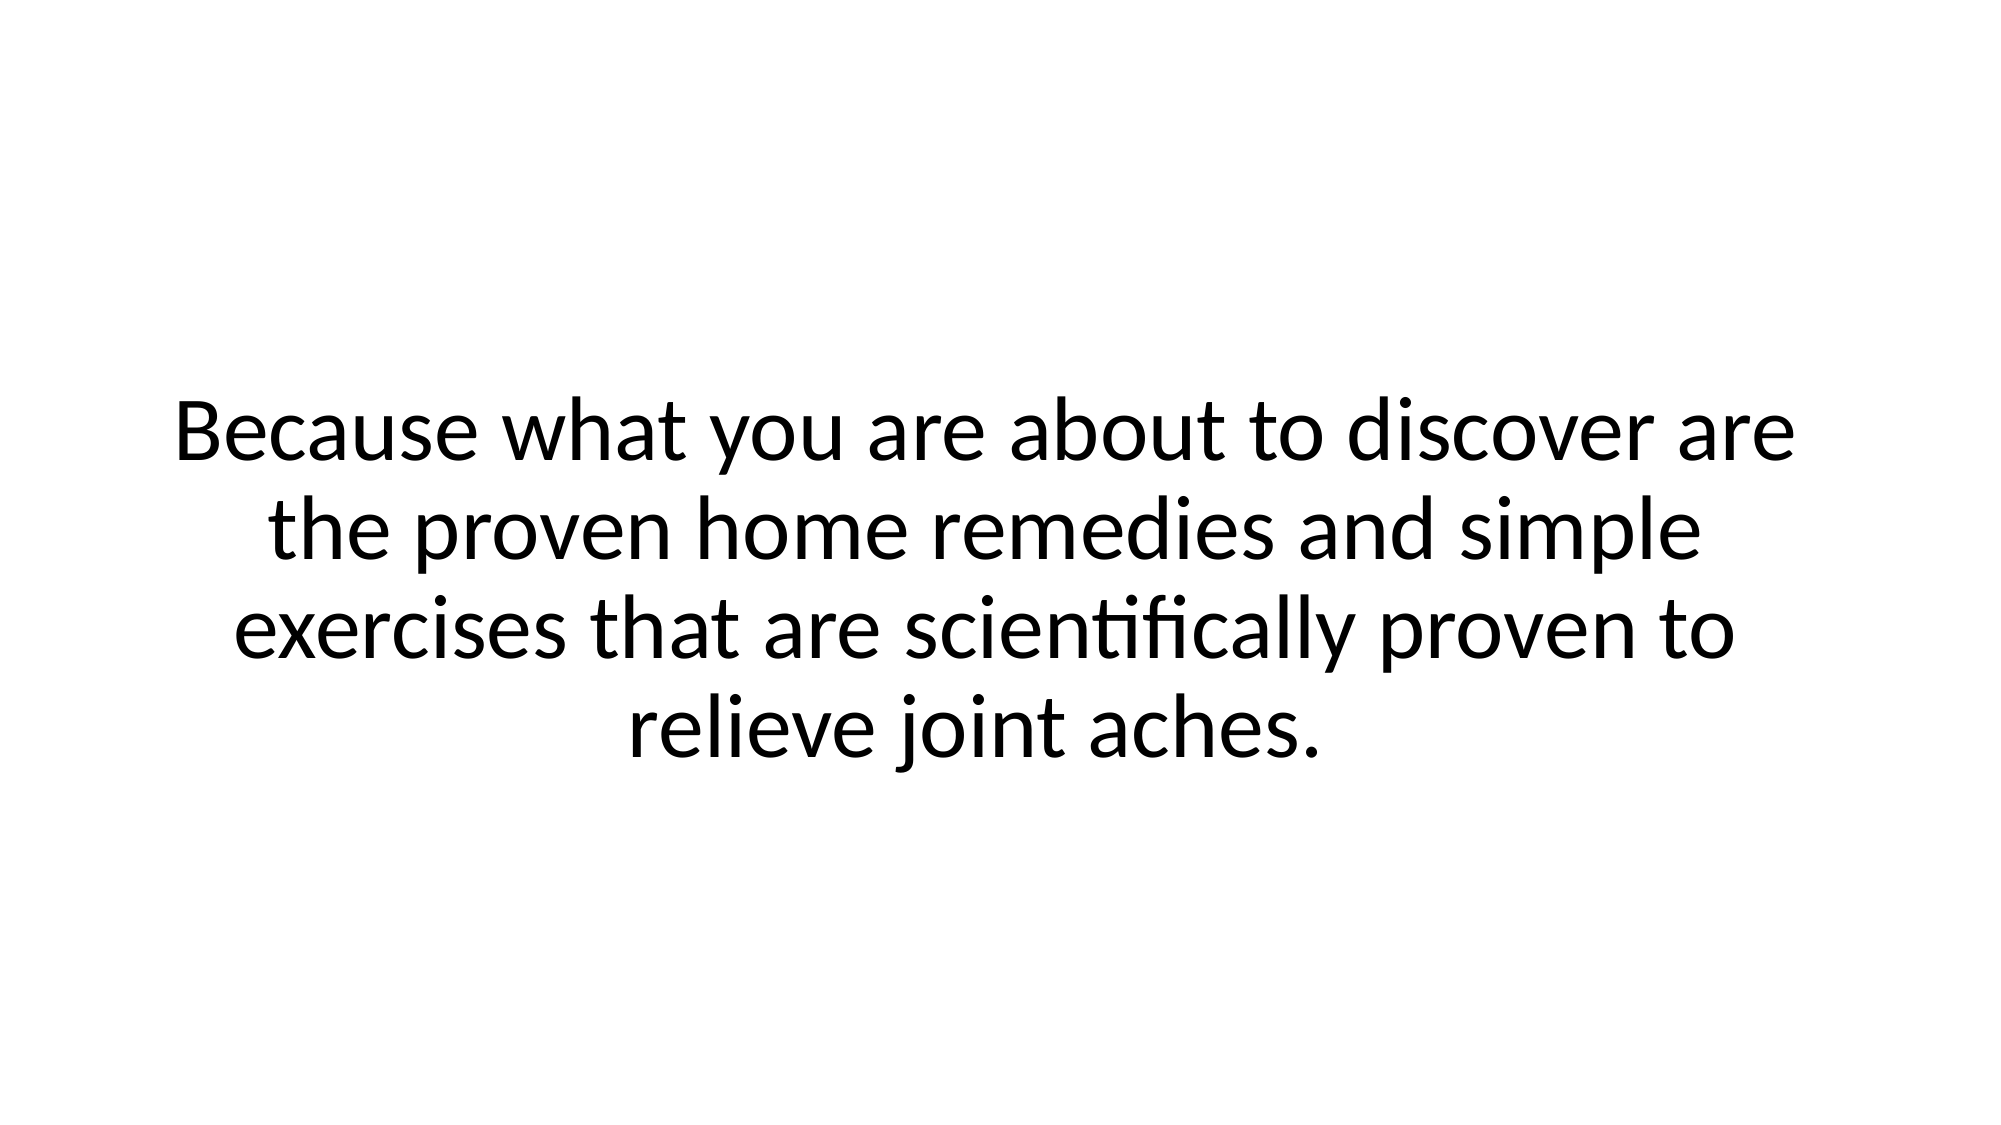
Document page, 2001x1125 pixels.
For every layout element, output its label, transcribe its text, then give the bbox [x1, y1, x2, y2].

list Because what you are about to discover are the proven home remedies and simple exercises that are scientifically proven to relieve joint aches. [124, 373, 1849, 851]
